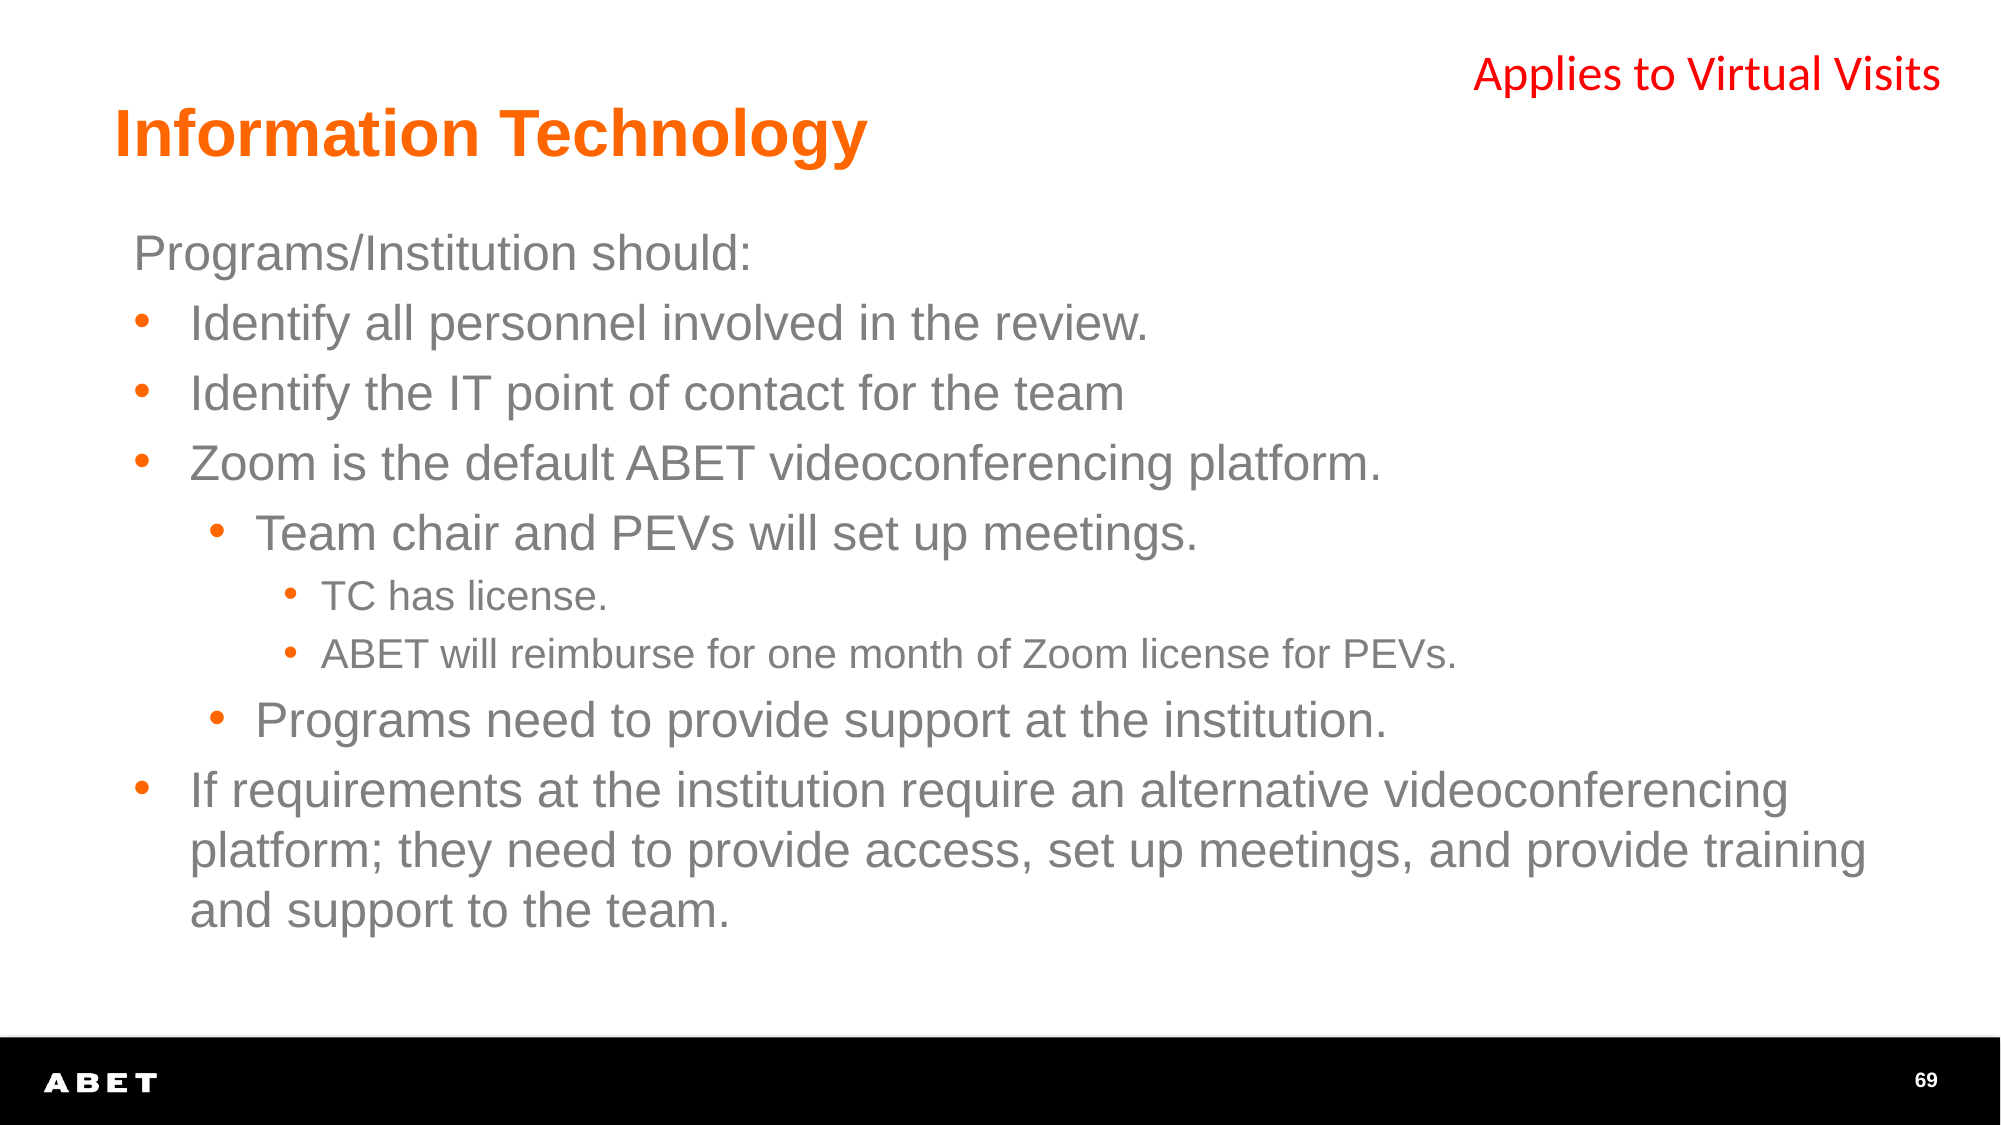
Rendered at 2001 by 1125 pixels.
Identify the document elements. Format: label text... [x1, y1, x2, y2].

title Information Technology [99, 82, 1900, 213]
list Programs/Institution should: Identify all personnel involved in the review. Identify the IT point of contact for the team Zoom is the default ABET videoconferencing platform. Team chair and PEVs will set up meetings. TC has license. ABET will reimburse for one month of Zoom license for PEVs. Programs need to provide support at the institution. If requirements at the institution require an alternative videoconferencing platform; they need to provide access, set up meetings, and provide training and support to the team. [118, 213, 1900, 1009]
text_box Applies to Virtual Visits [1458, 32, 1957, 108]
picture [16, 1052, 184, 1113]
